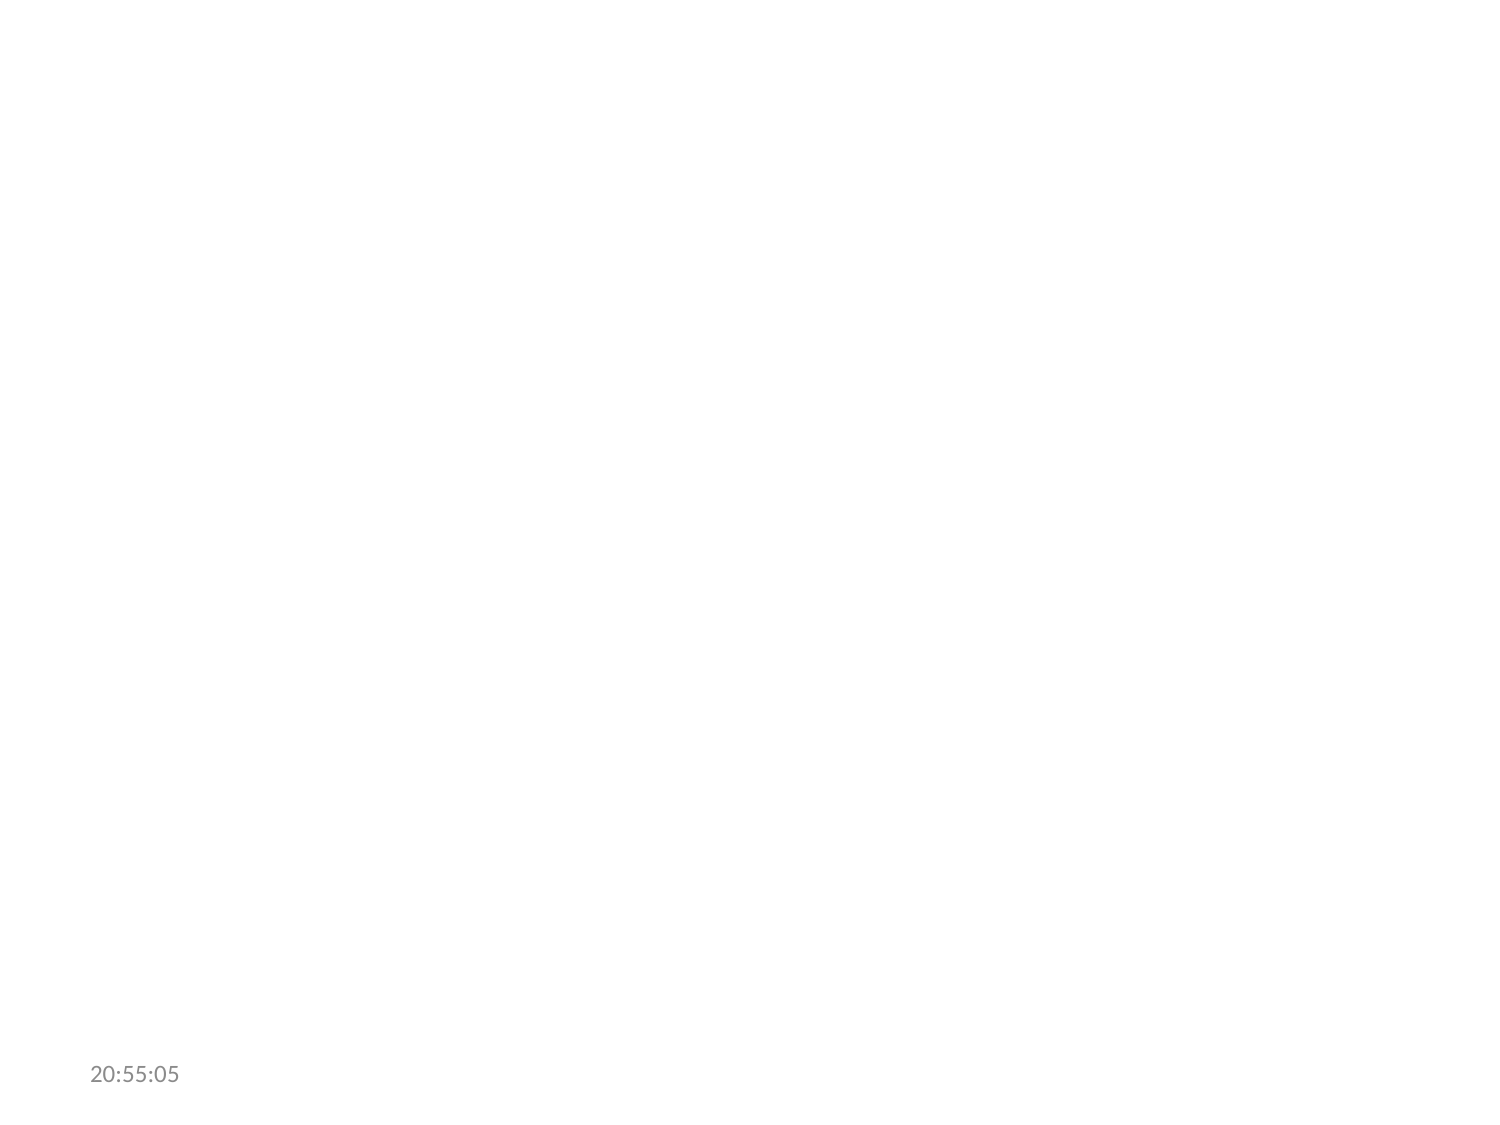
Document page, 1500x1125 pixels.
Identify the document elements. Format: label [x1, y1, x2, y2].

slide_number [75, 1042, 425, 1103]
